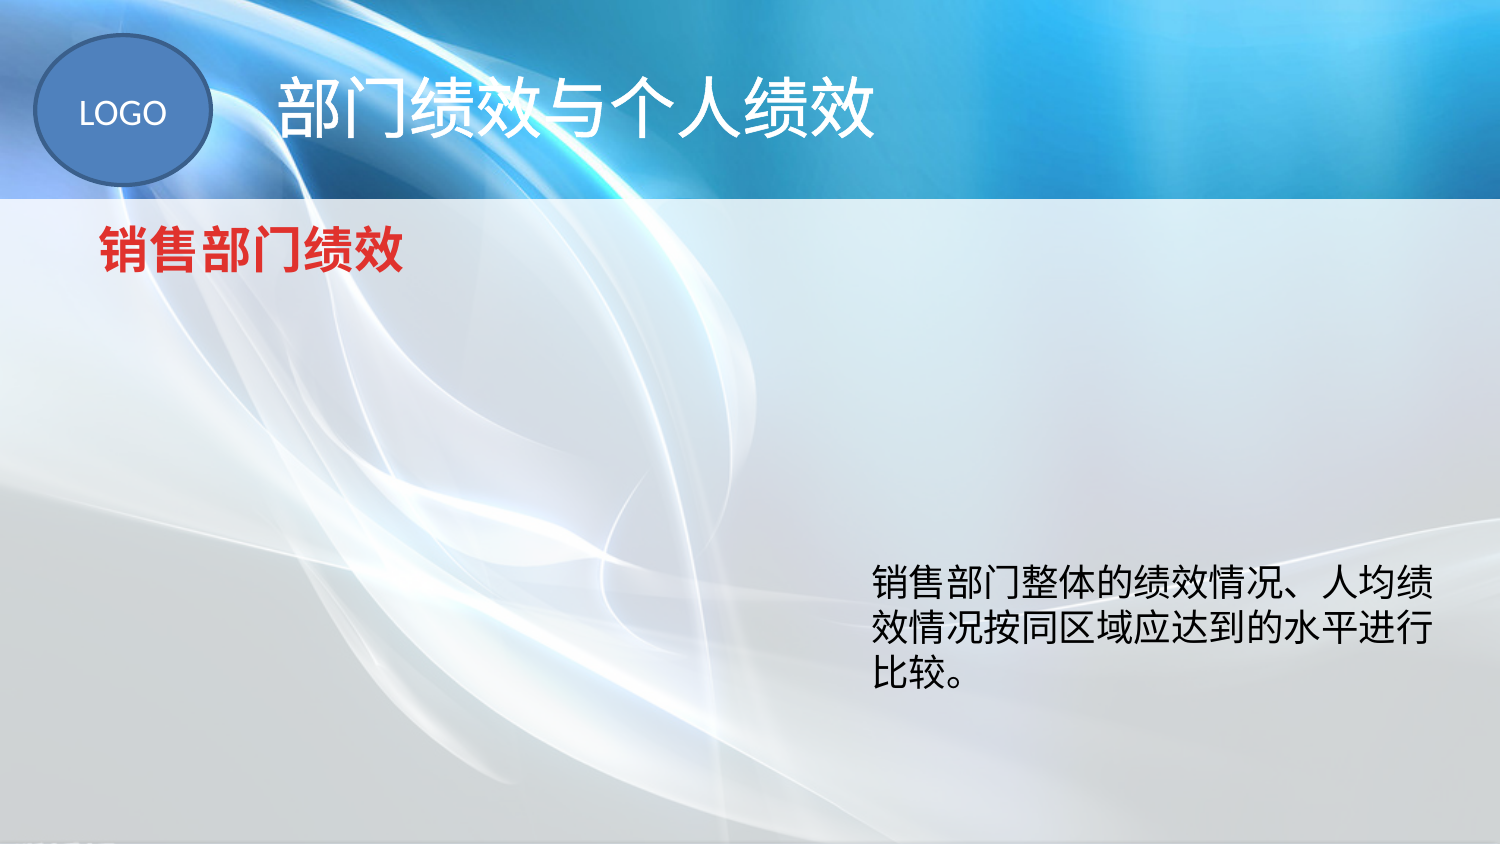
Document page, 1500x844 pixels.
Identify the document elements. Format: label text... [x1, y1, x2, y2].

text_box 销售部门整体的绩效情况、人均绩效情况按同区域应达到的水平进行比较。 [856, 551, 1459, 702]
text_box 部门绩效与个人绩效 [260, 58, 892, 154]
text_box 销售部门绩效 [84, 210, 420, 286]
picture [0, 0, 1500, 199]
